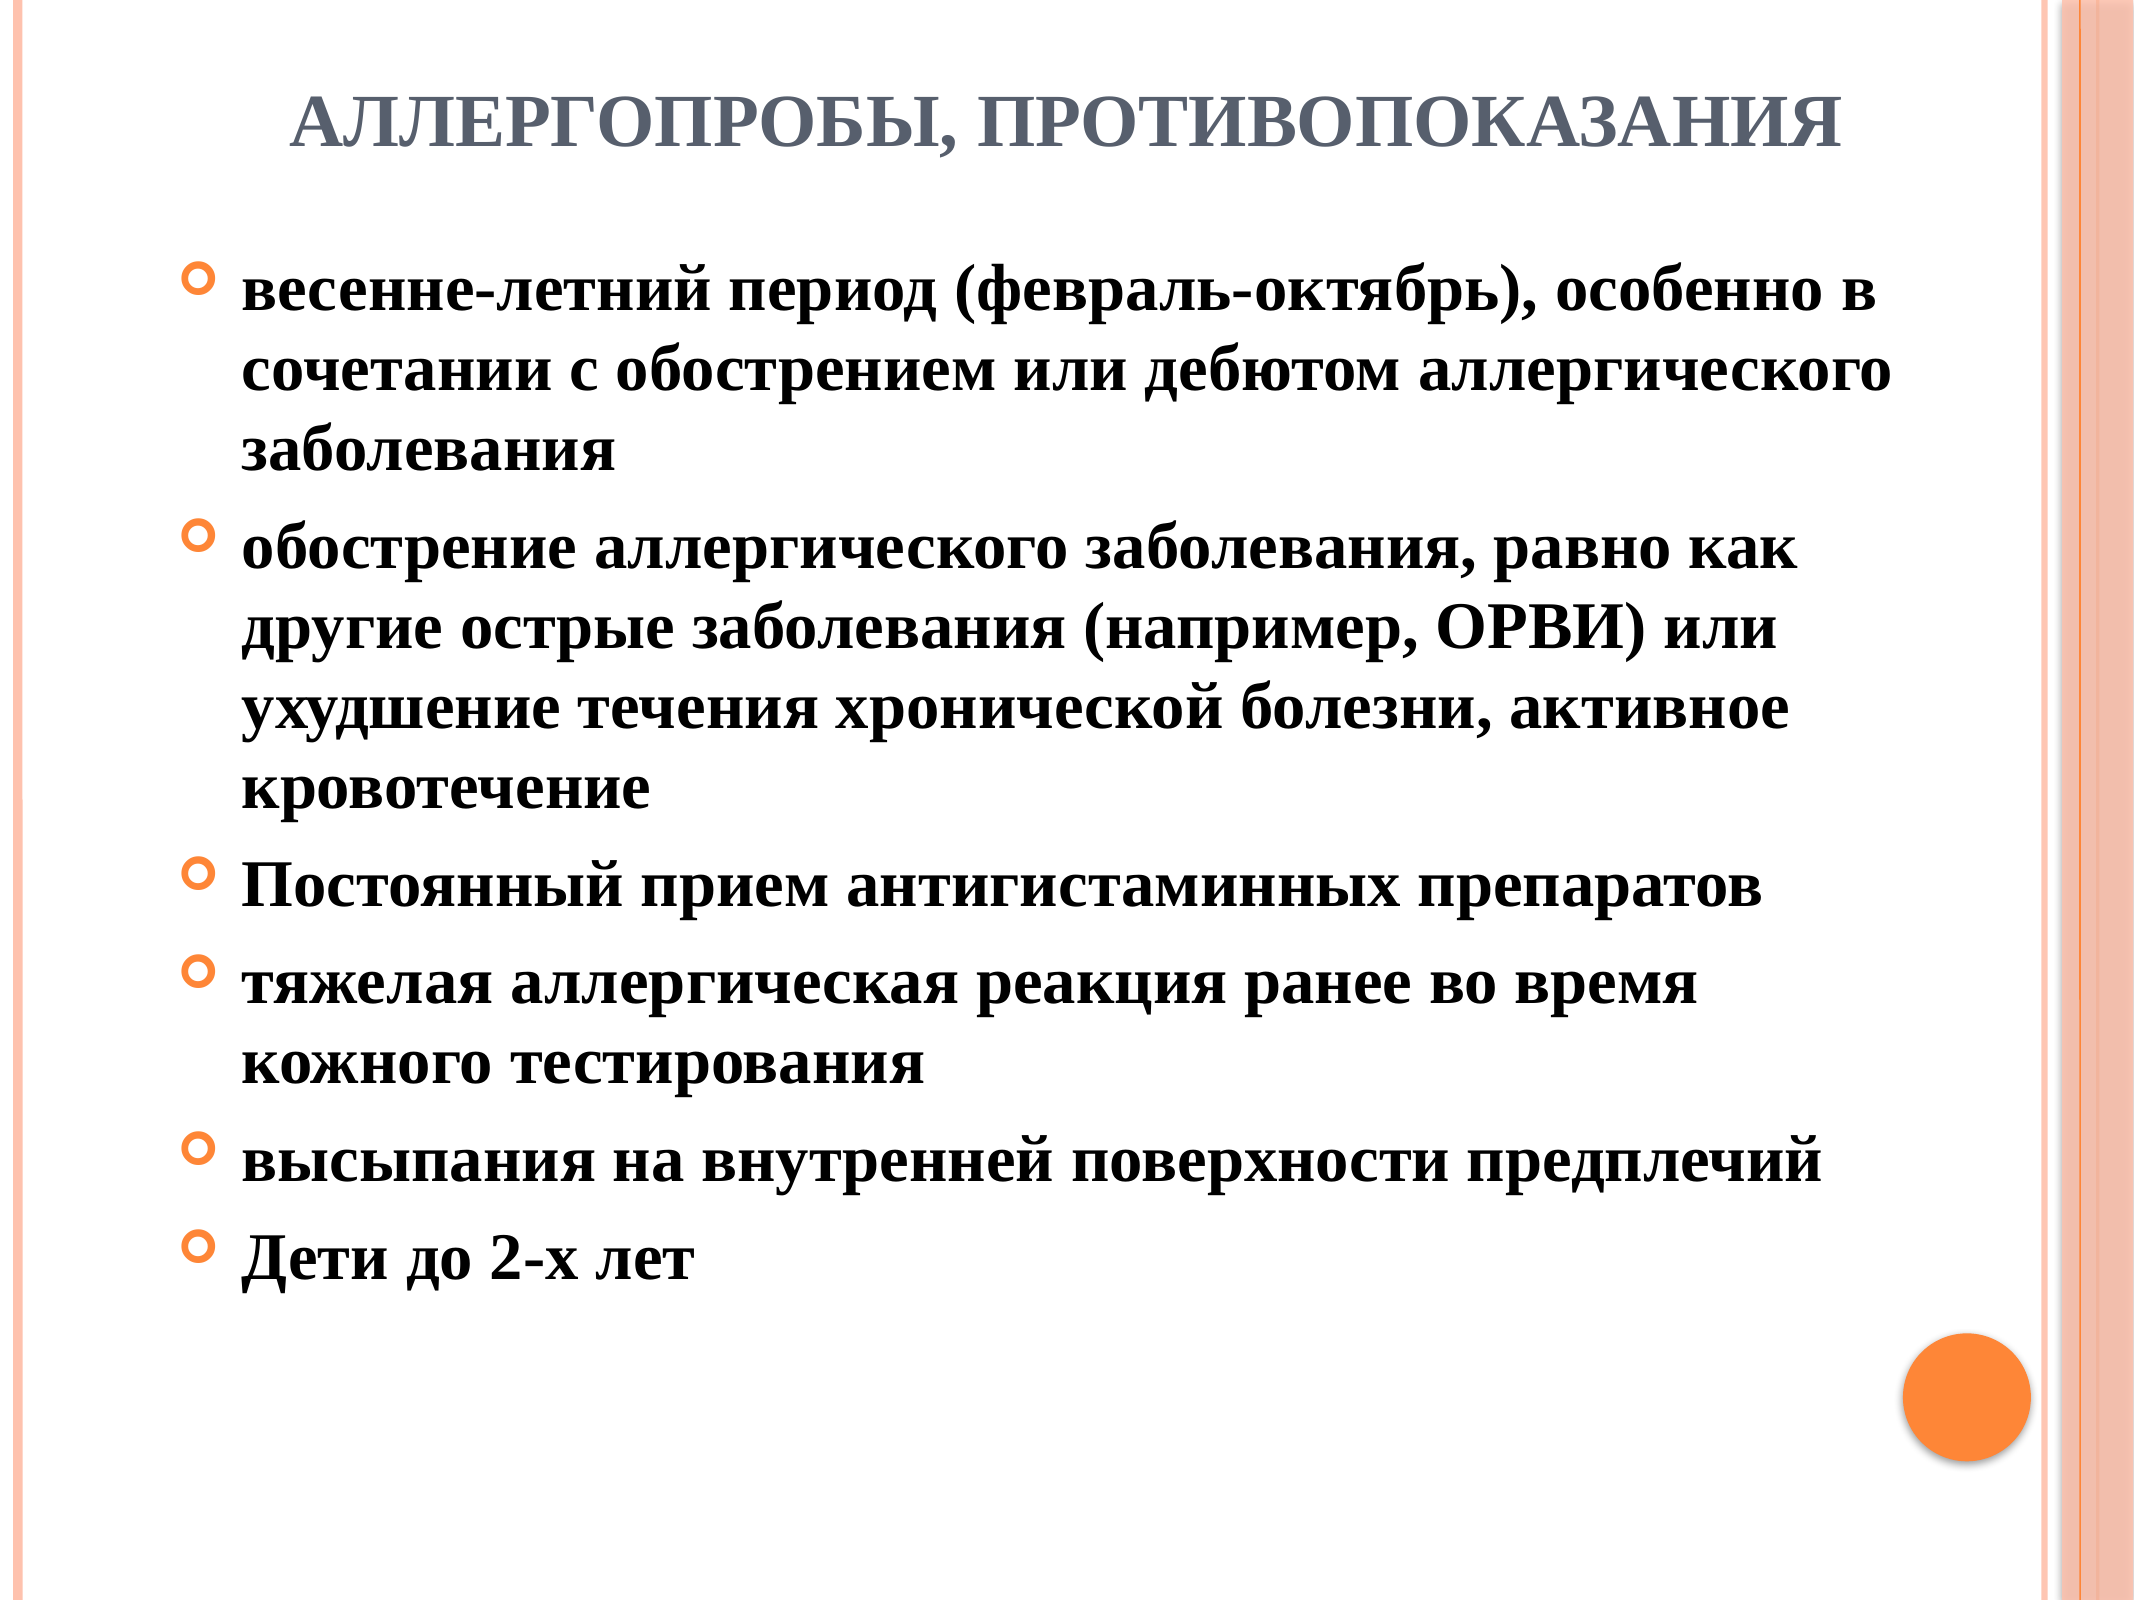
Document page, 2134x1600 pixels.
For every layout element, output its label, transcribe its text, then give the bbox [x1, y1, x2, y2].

list весенне-летний период (февраль-октябрь), особенно в сочетании с обострением или дебютом аллергического заболевания обострение аллергического заболевания, равно как другие острые заболевания (например, ОРВИ) или ухудшение течения хронической болезни, активное кровотечение Постоянный прием антигистаминных препаратов тяжелая аллергическая реакция ранее во время кожного тестирования высыпания на внутренней поверхности предплечий Дети до 2-х лет [156, 233, 1978, 1514]
title АЛЛЕРГОПРОБЫ, ПРОТИВОПОКАЗАНИЯ [156, 72, 1978, 173]
